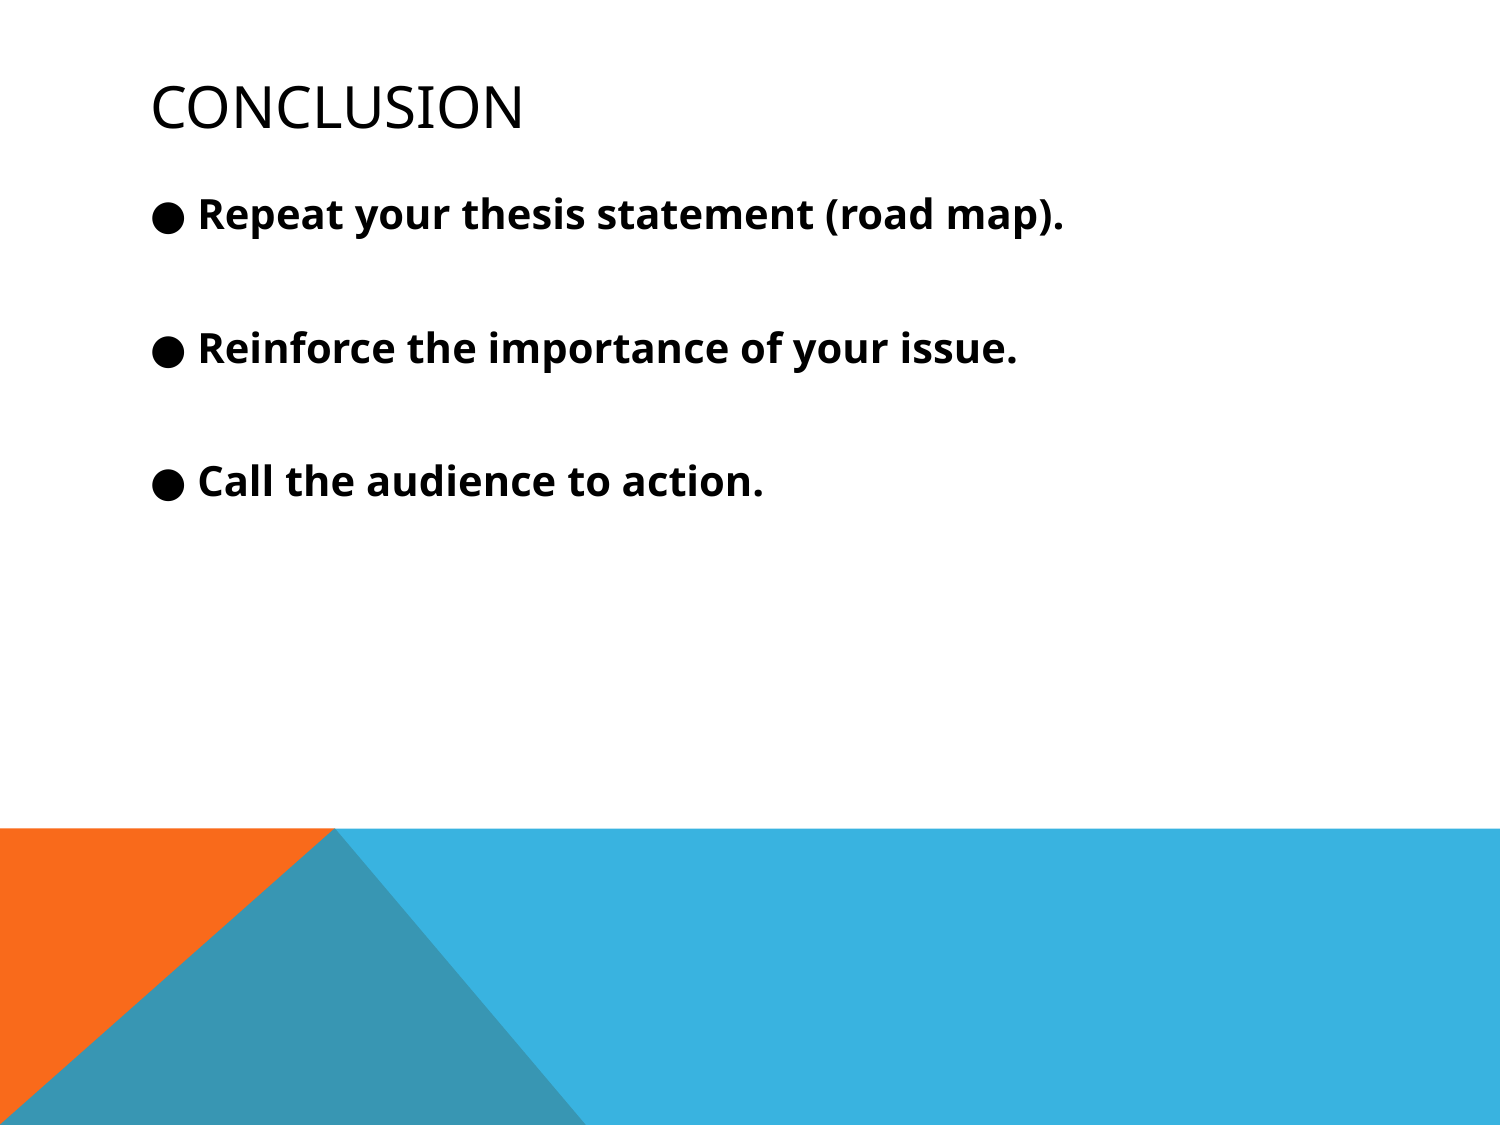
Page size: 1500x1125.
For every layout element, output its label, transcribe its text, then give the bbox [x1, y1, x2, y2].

title Conclusion [135, 60, 1369, 150]
list ● Repeat your thesis statement (road map). ● Reinforce the importance of your issue. ● Call the audience to action. [135, 180, 1369, 768]
